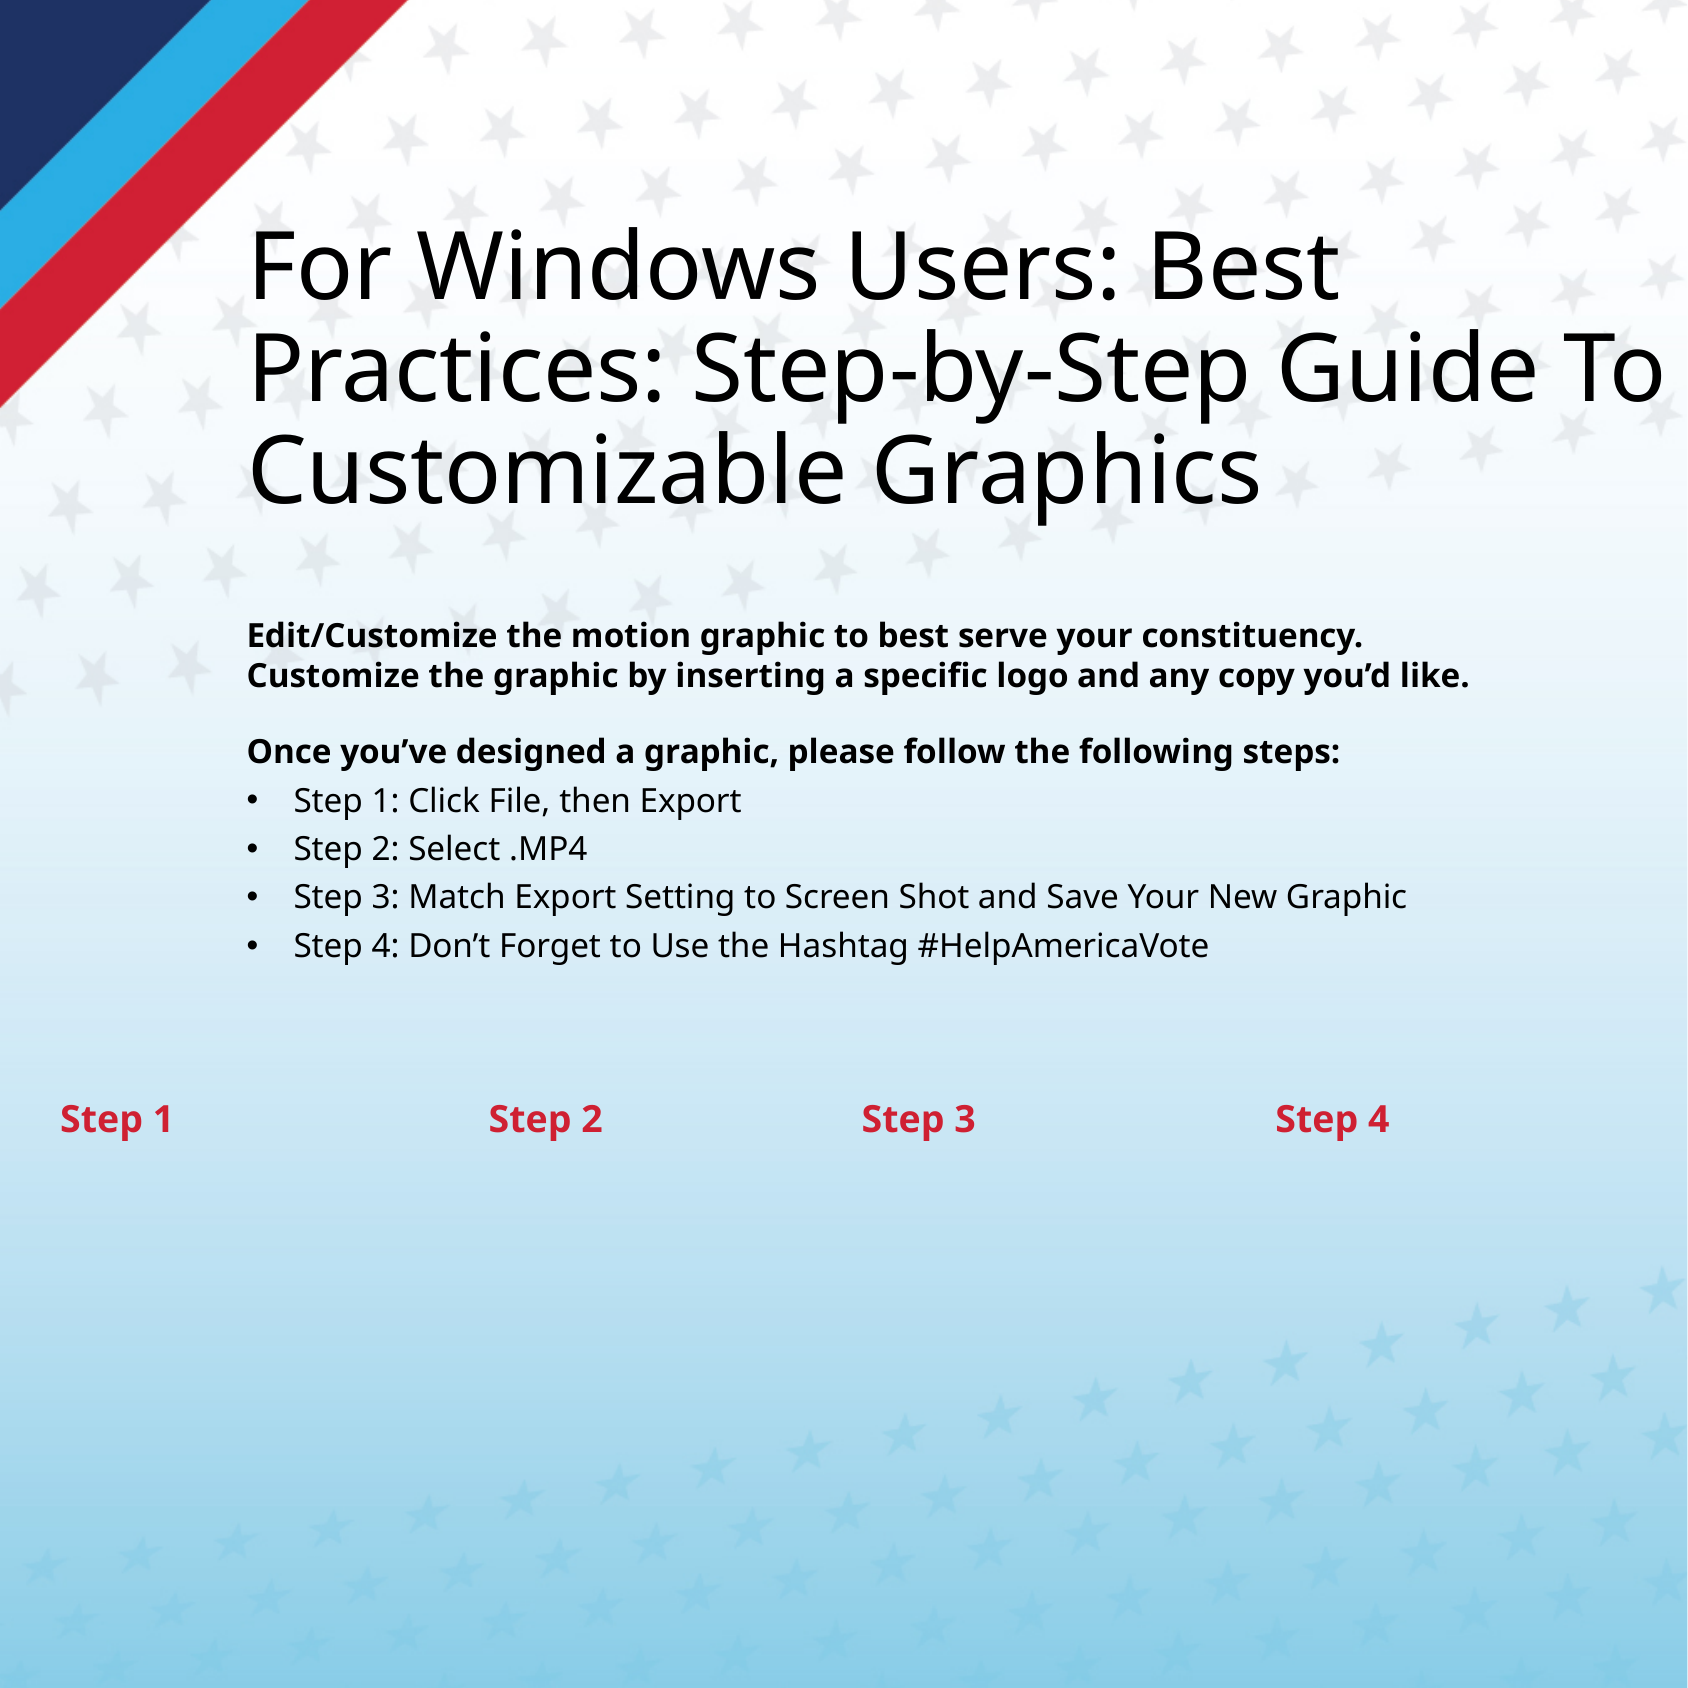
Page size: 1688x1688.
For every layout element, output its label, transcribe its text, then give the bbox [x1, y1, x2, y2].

text_box Step 2 [473, 1087, 618, 1148]
text_box Once you’ve designed a graphic, please follow the following steps: Step 1: Click File, then Export Step 2: Select .MP4 Step 3: Match Export Setting to Screen Shot and Save Your New Graphic Step 4: Don’t Forget to Use the Hashtag #HelpAmericaVote [231, 727, 1620, 972]
text_box Edit/Customize the motion graphic to best serve your constituency. Customize the graphic by inserting a specific logo and any copy you’d like. [231, 606, 1492, 727]
title For Windows Users: Best Practices: Step-by-Step Guide To Customizable Graphics [232, 208, 1688, 535]
text_box Step 3 [846, 1087, 991, 1148]
text_box Step 4 [1260, 1087, 1405, 1148]
text_box Step 1 [45, 1087, 190, 1148]
picture [0, 0, 1688, 1688]
